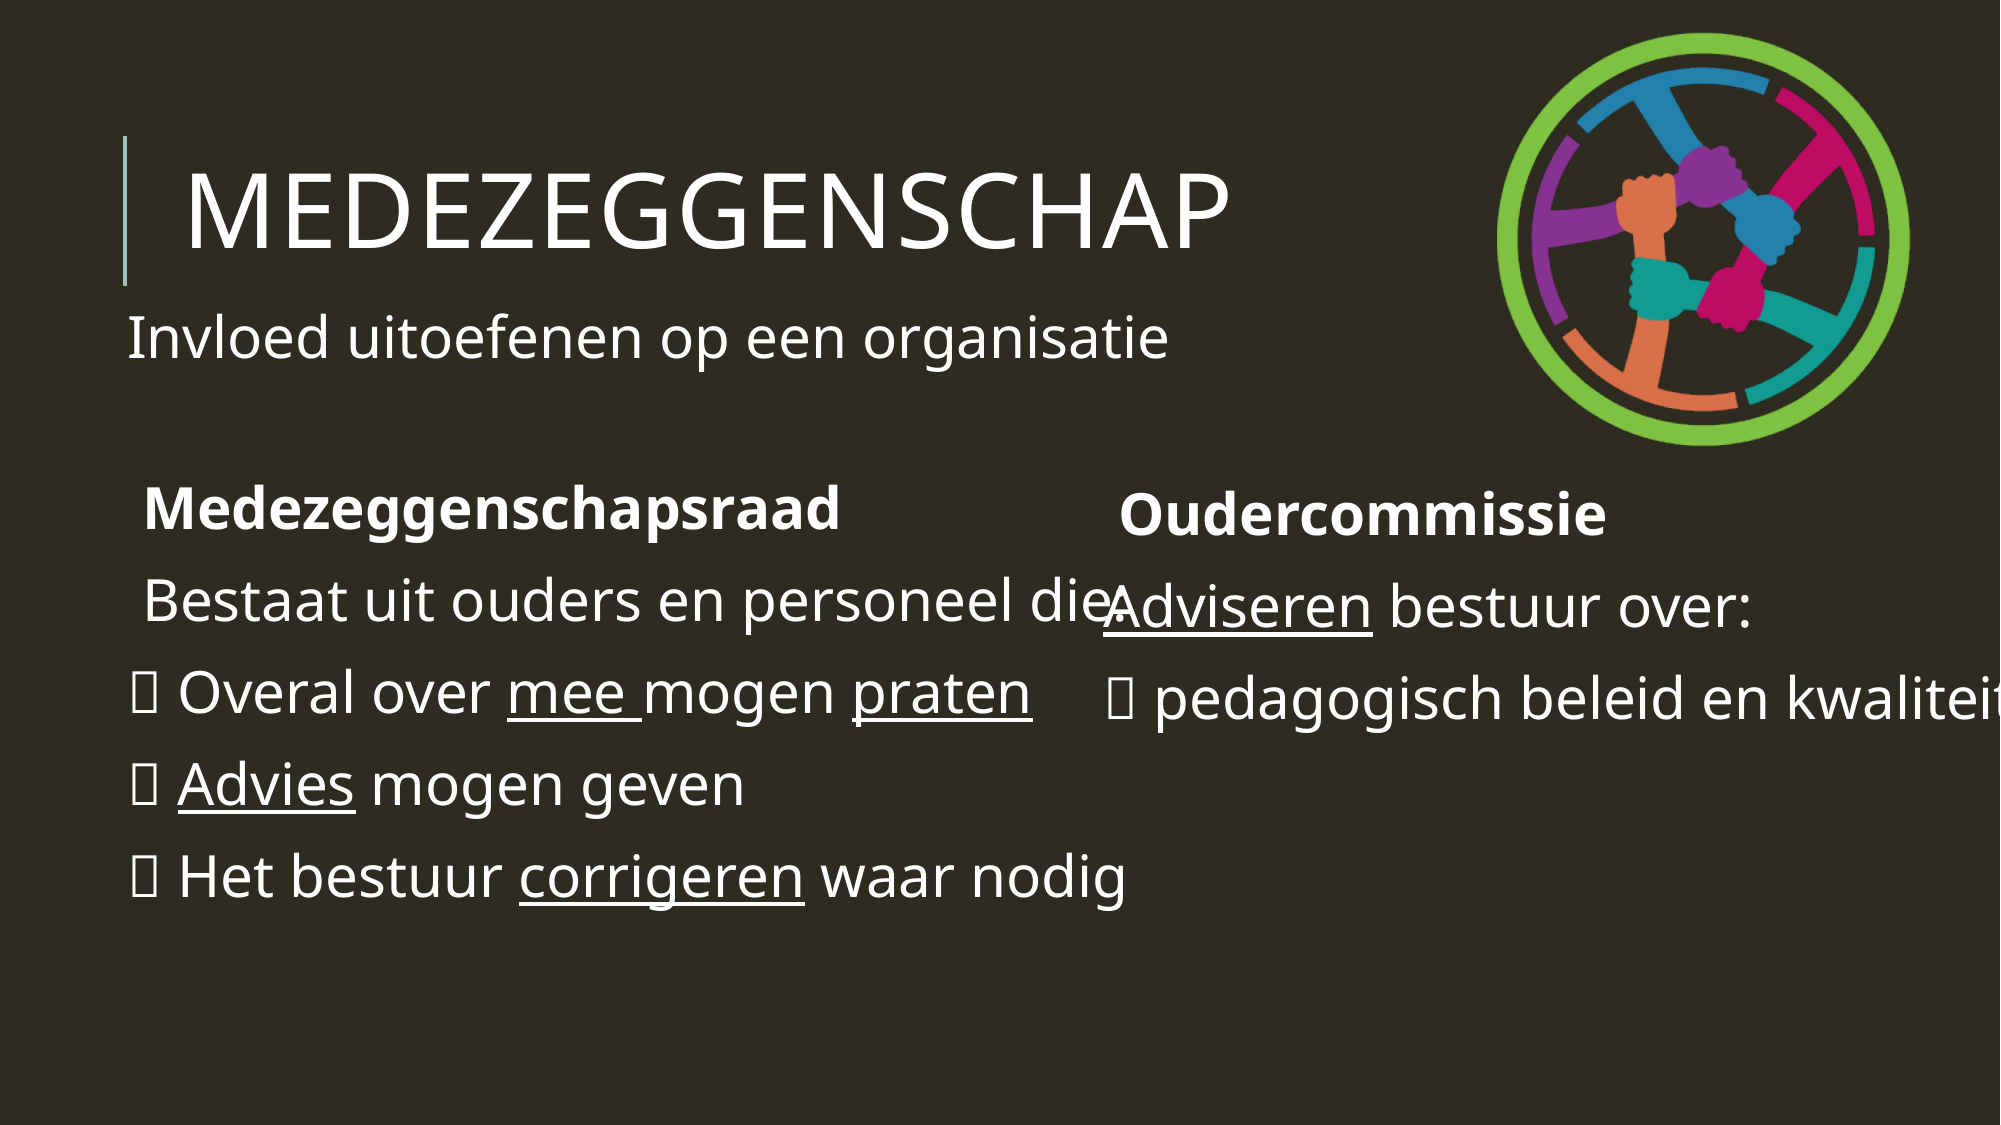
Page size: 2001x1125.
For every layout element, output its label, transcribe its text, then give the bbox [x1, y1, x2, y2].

picture [1471, 23, 1951, 455]
title Medezeggenschap [168, 96, 1464, 301]
list Invloed uitoefenen op een organisatie Medezeggenschapsraad Bestaat uit ouders en personeel die:  Overal over mee mogen praten  Advies mogen geven  Het bestuur corrigeren waar nodig [119, 301, 1811, 961]
list Oudercommissie Adviseren bestuur over:  pedagogisch beleid en kwaliteit [1095, 477, 2000, 1125]
